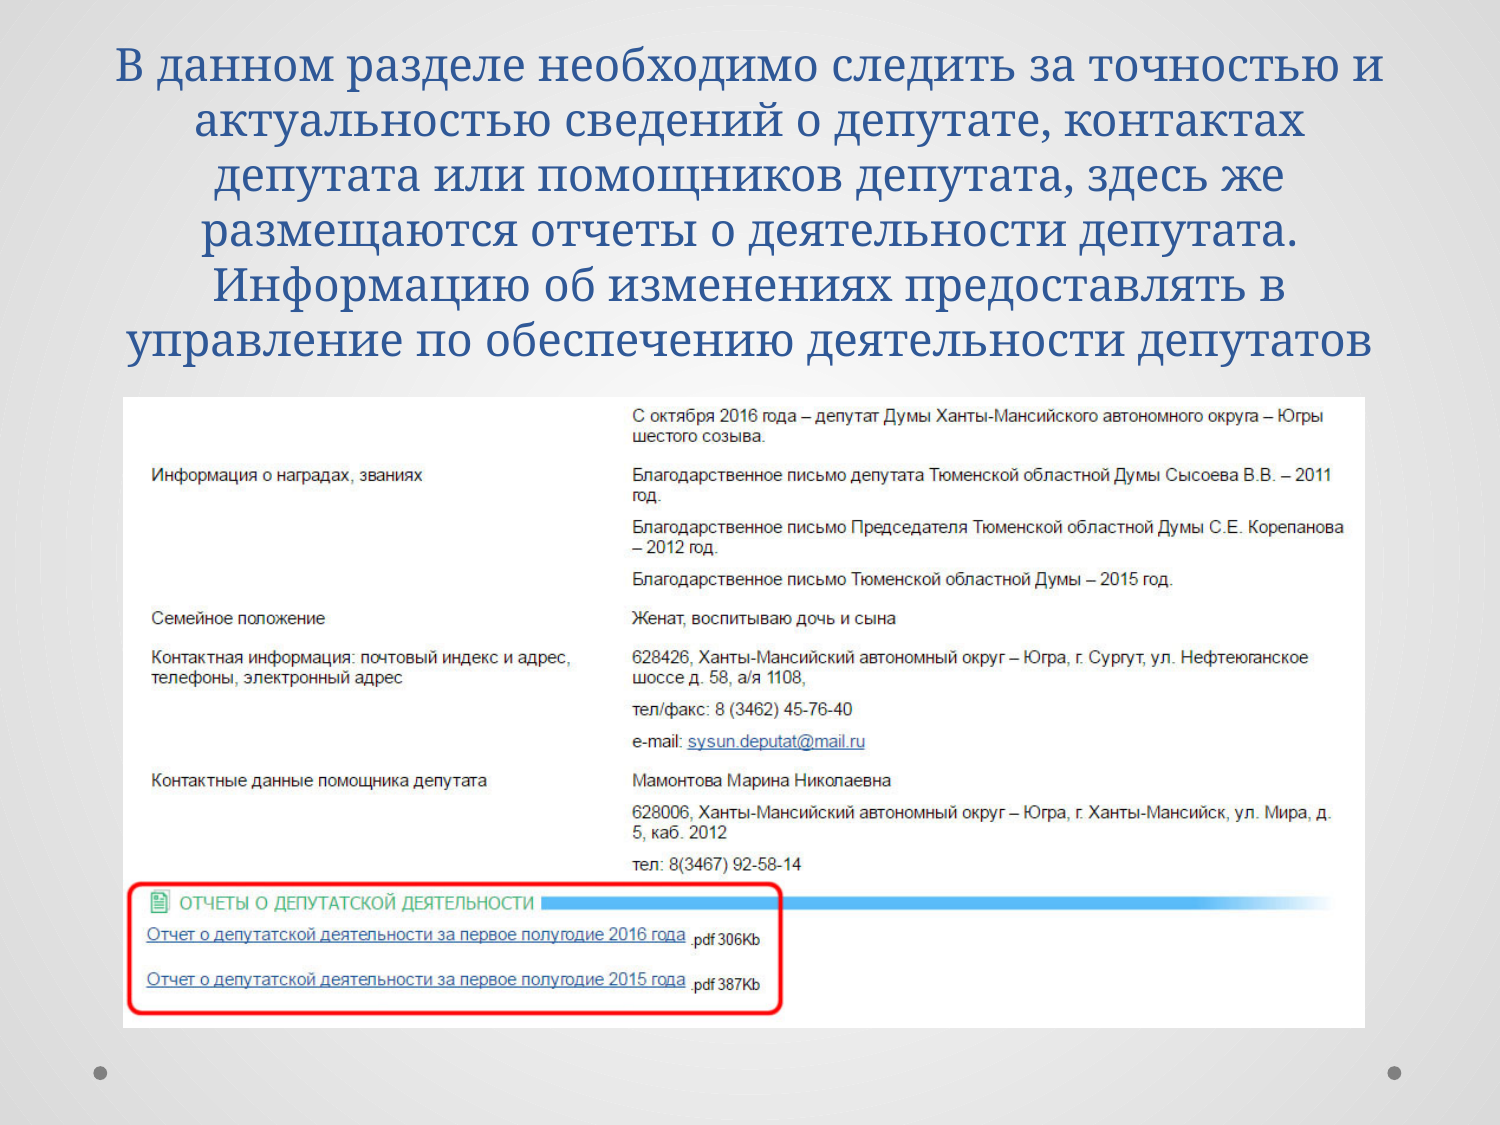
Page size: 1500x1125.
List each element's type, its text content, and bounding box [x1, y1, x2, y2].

picture [123, 397, 1365, 1028]
title В данном разделе необходимо следить за точностью и актуальностью сведений о депутате, контактах депутата или помощников депутата, здесь же размещаются отчеты о деятельности депутата. Информацию об изменениях предоставлять в управление по обеспечению деятельности депутатов [75, 45, 1425, 374]
